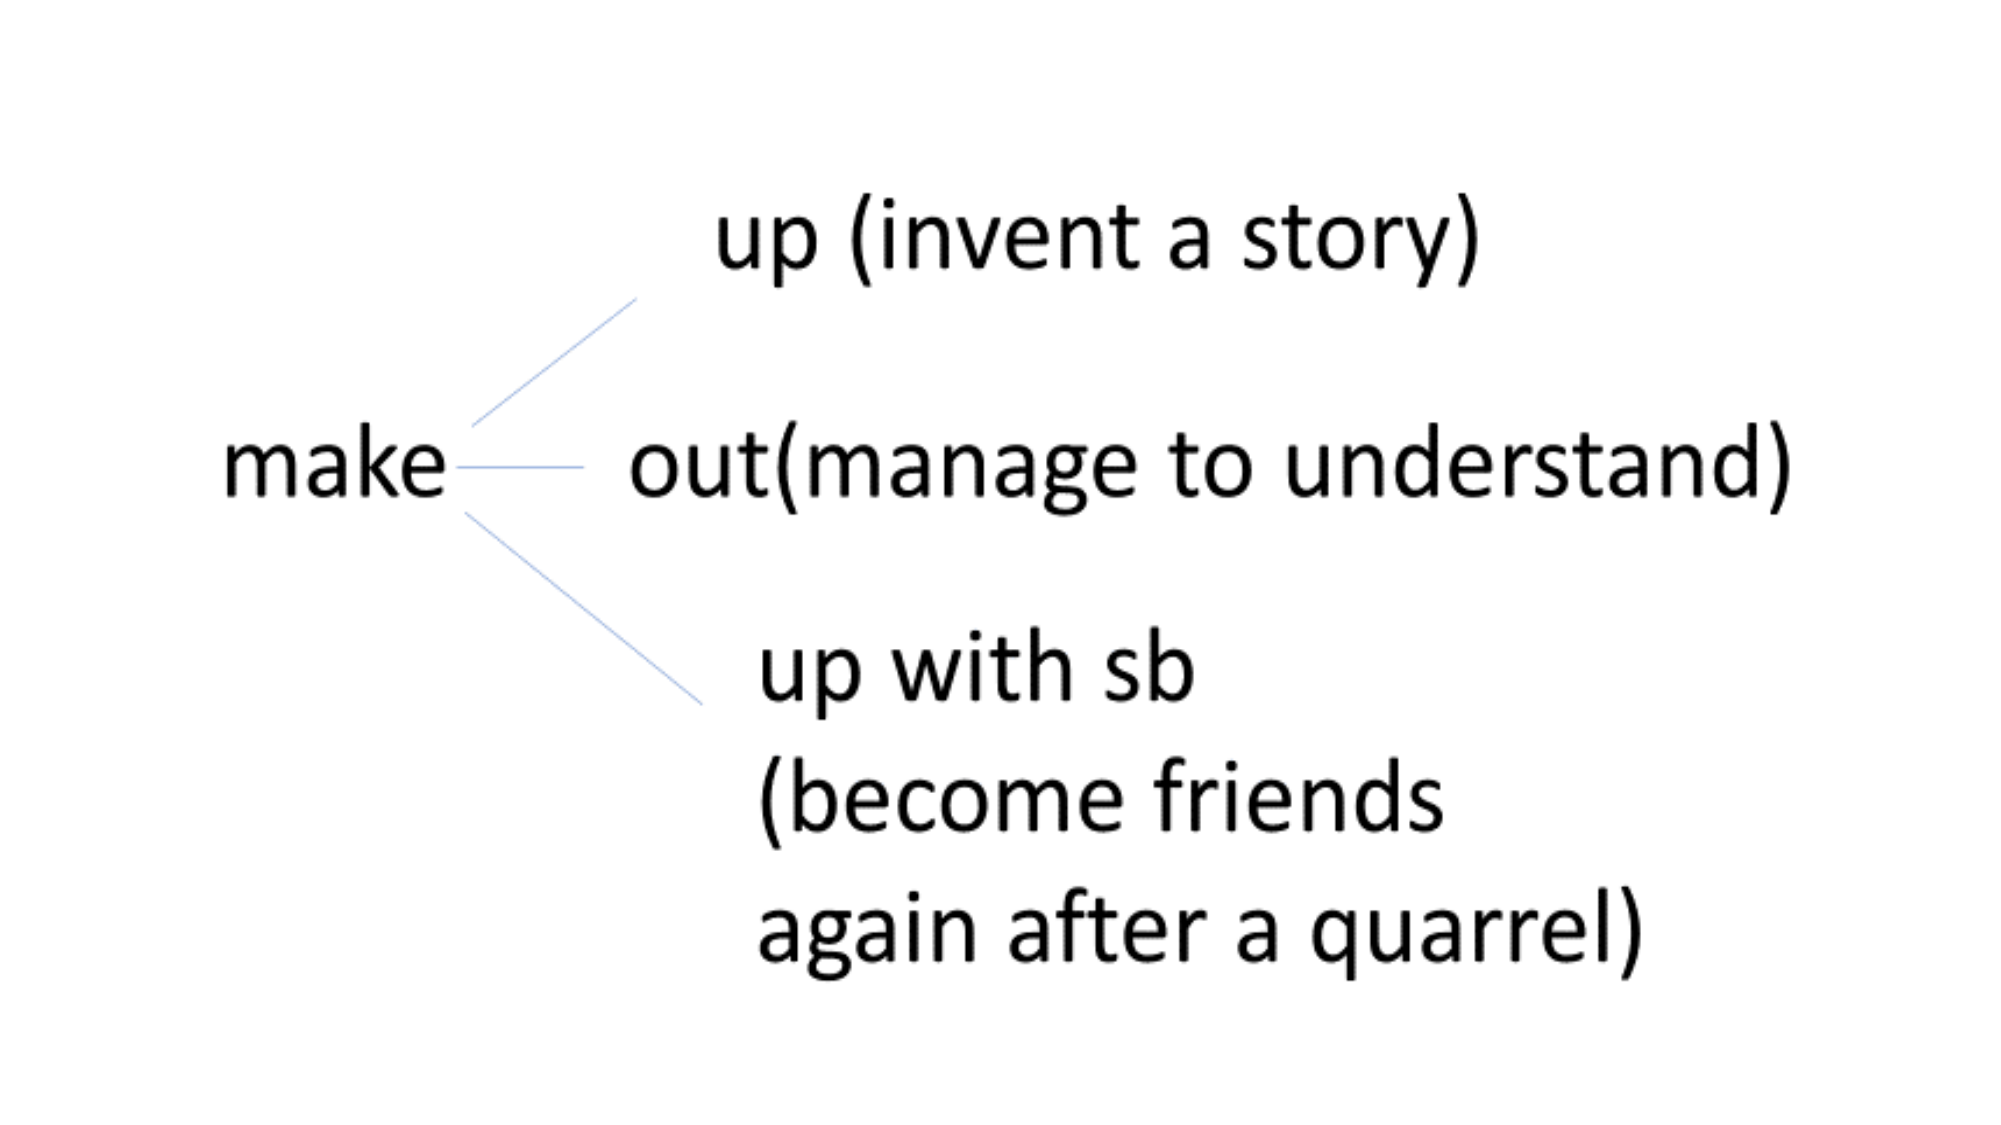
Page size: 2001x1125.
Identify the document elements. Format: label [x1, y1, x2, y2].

picture [0, 20, 1862, 1107]
